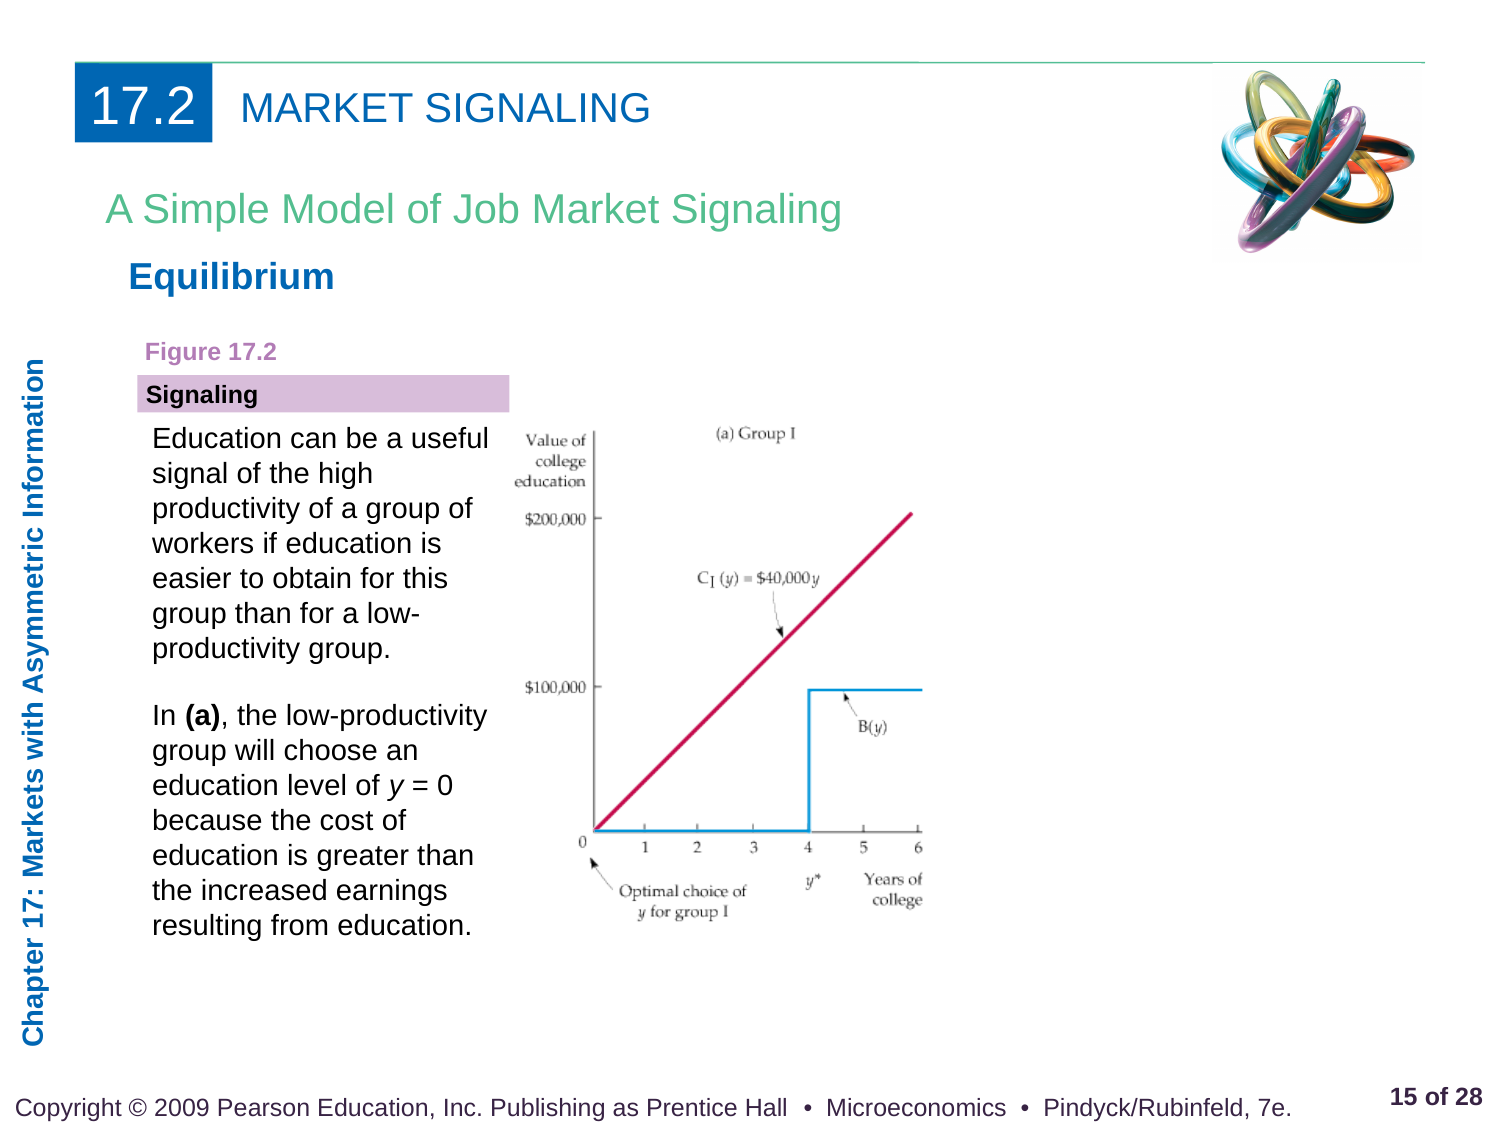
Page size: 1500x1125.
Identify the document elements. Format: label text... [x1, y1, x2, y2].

picture [1212, 63, 1422, 263]
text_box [74, 62, 1213, 143]
picture [507, 393, 1500, 951]
text_box Signaling [137, 375, 510, 412]
text_box Figure 17.2 [137, 324, 313, 375]
text_box Education can be a useful signal of the high productivity of a group of workers if education is easier to obtain for this group than for a low- productivity group. In (a), the low-productivity group will choose an education level of y = 0 because the cost of education is greater than the increased earnings resulting from education. [137, 412, 525, 988]
text_box Equilibrium [113, 244, 350, 305]
text_box A Simple Model of Job Market Signaling [90, 174, 858, 240]
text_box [1420, 62, 1426, 69]
